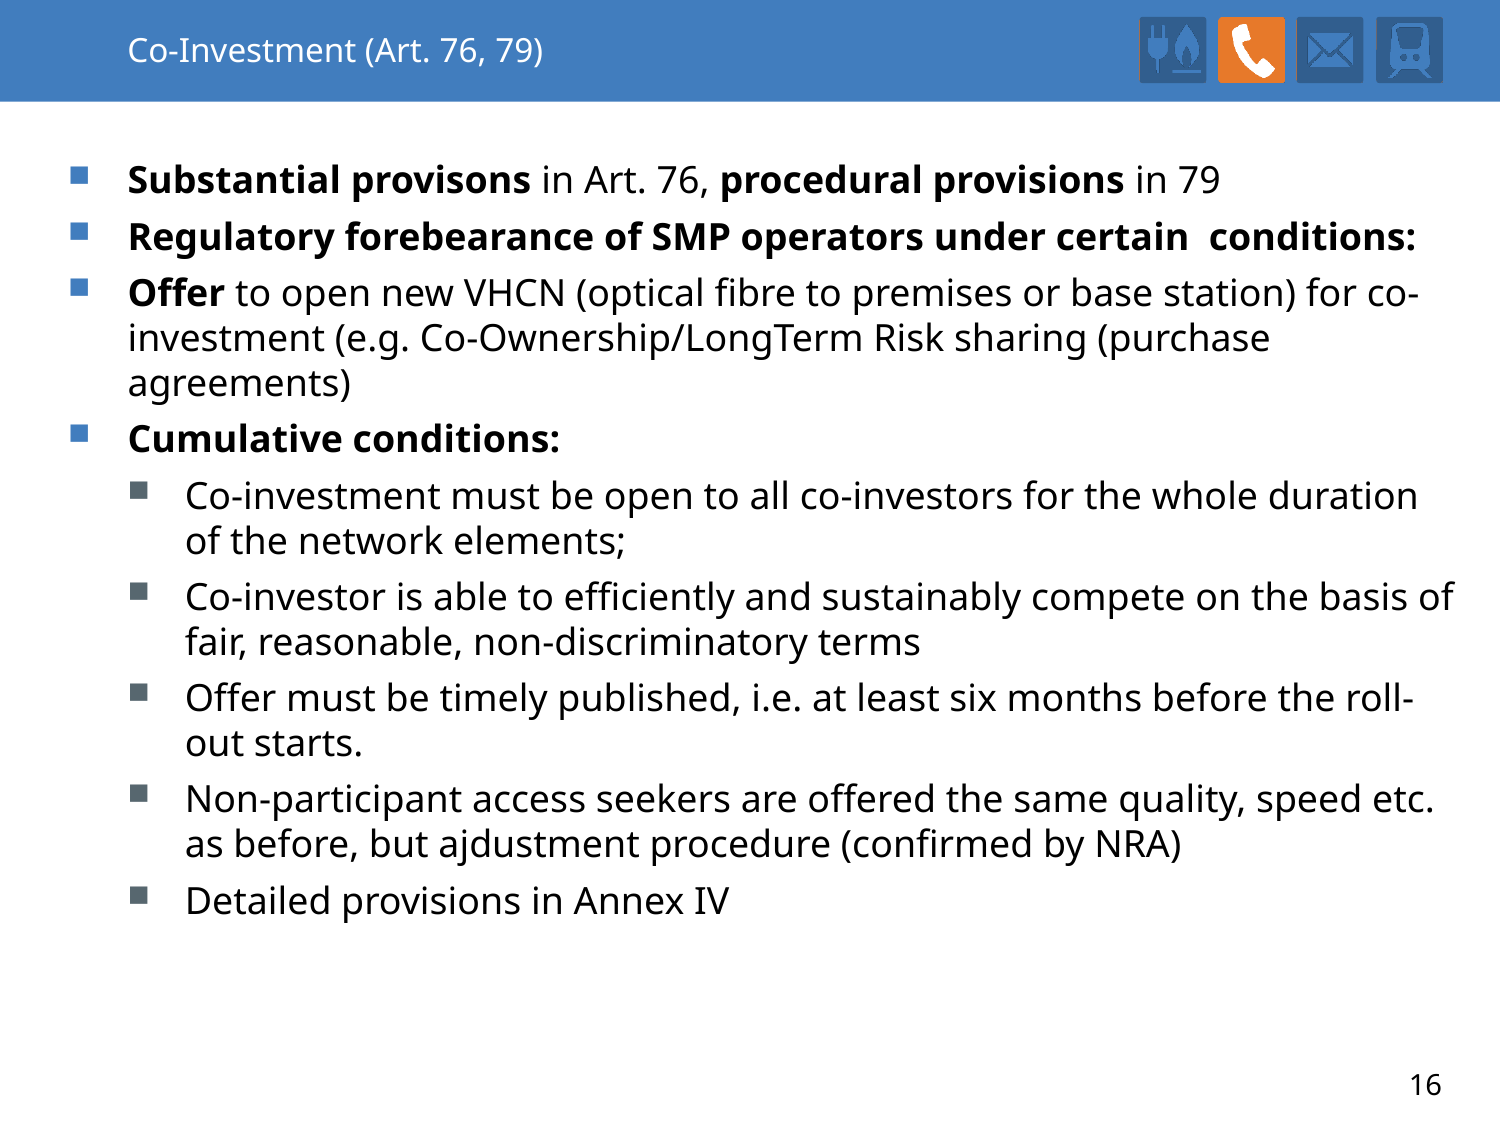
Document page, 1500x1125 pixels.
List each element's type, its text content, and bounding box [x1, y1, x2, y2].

title Co-Investment (Art. 76, 79) [112, 8, 1100, 91]
list Substantial provisons in Art. 76, procedural provisions in 79 Regulatory forebearance of SMP operators under certain conditions: Offer to open new VHCN (optical fibre to premises or base station) for co-investment (e.g. Co-Ownership/LongTerm Risk sharing (purchase agreements) Cumulative conditions: Co-investment must be open to all co-investors for the whole duration of the network elements; Co-investor is able to efficiently and sustainably compete on the basis of fair, reasonable, non-discriminatory terms Offer must be timely published, i.e. at least six months before the roll-out starts. Non-participant access seekers are offered the same quality, speed etc. as before, but ajdustment procedure (confirmed by NRA) Detailed provisions in Annex IV [53, 149, 1471, 1047]
slide_number 16 [1358, 1058, 1458, 1103]
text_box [1139, 16, 1207, 84]
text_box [1376, 16, 1444, 84]
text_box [1296, 16, 1364, 84]
picture [1218, 16, 1285, 83]
